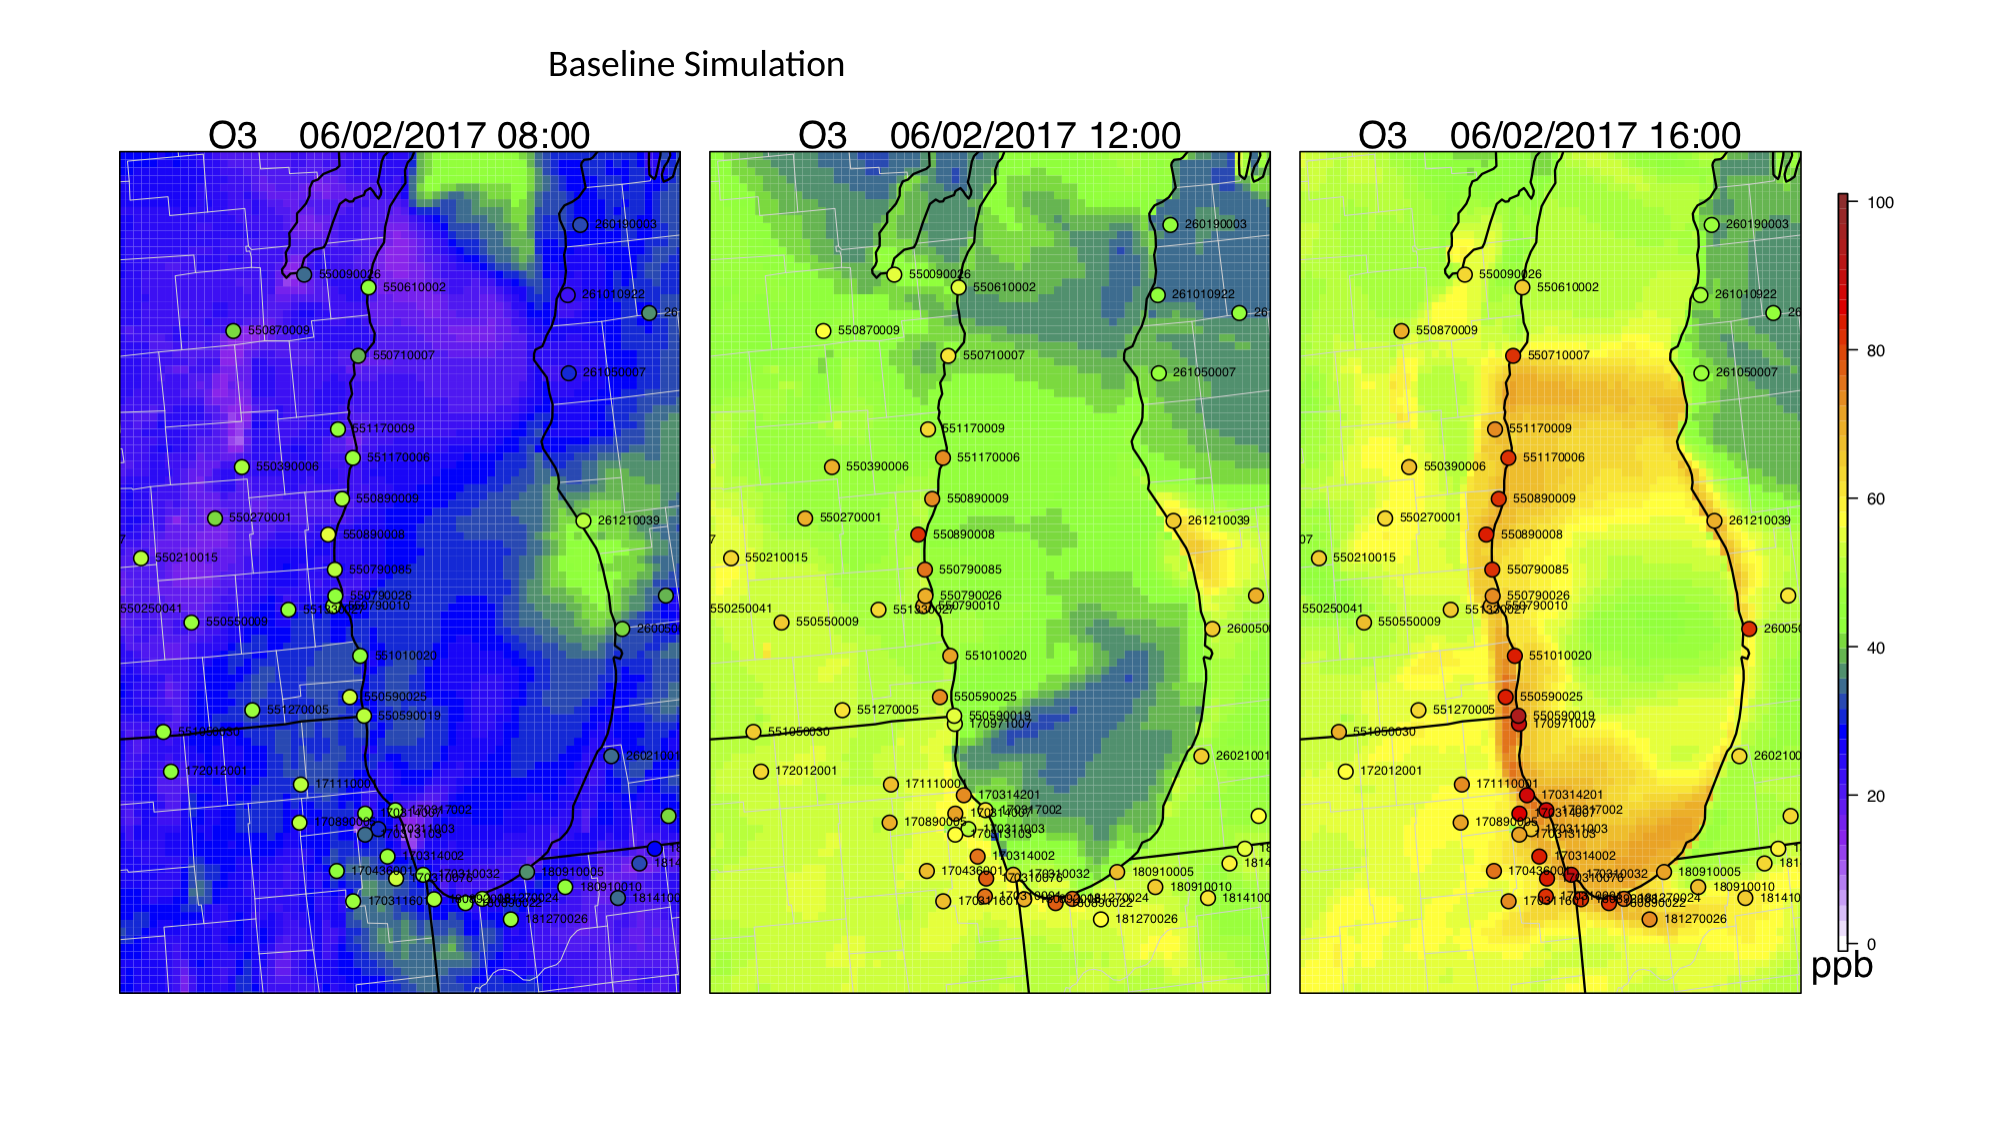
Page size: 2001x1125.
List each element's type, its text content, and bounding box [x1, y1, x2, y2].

text_box Baseline Simulation [533, 31, 1541, 92]
picture [100, 112, 1900, 1013]
